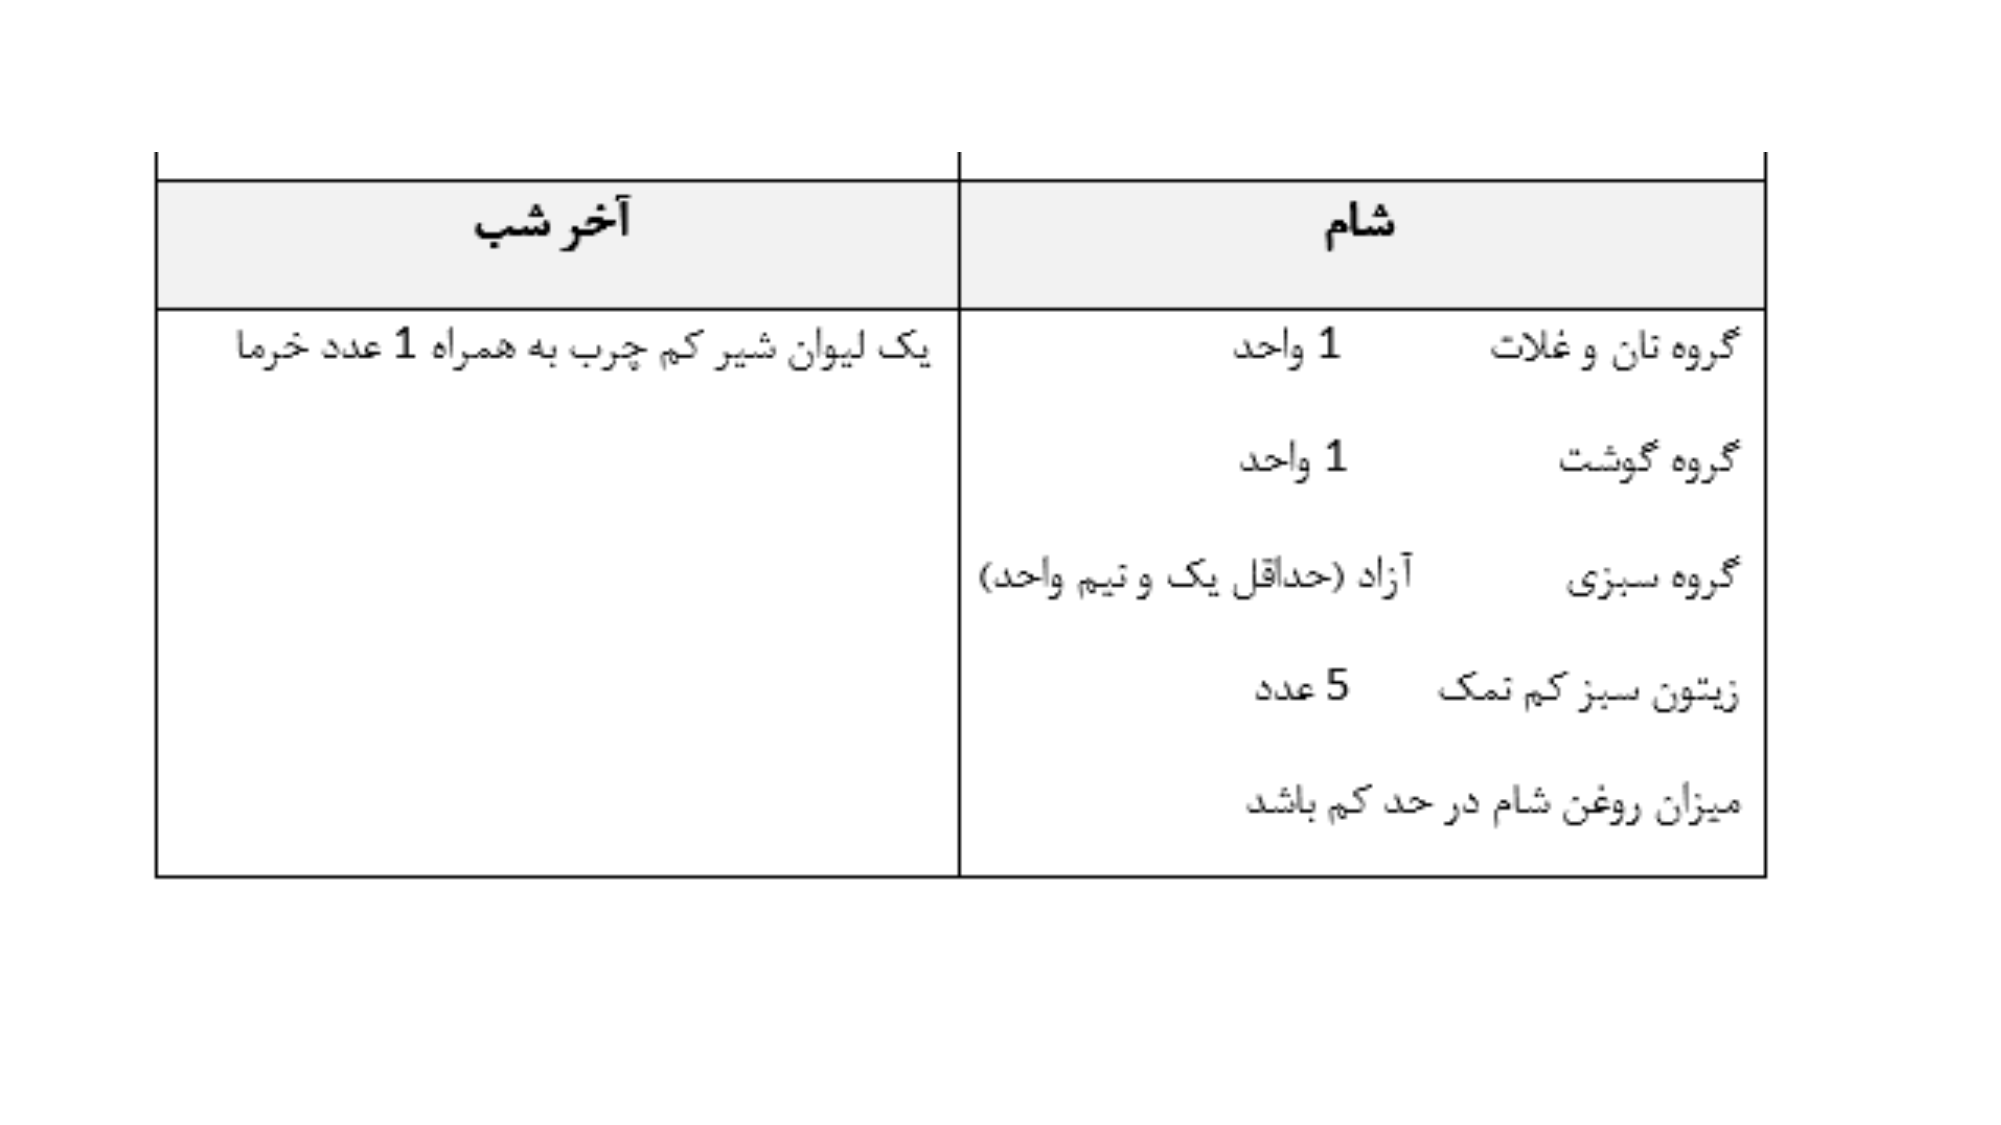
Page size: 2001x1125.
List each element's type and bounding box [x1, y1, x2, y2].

picture [137, 152, 1831, 889]
